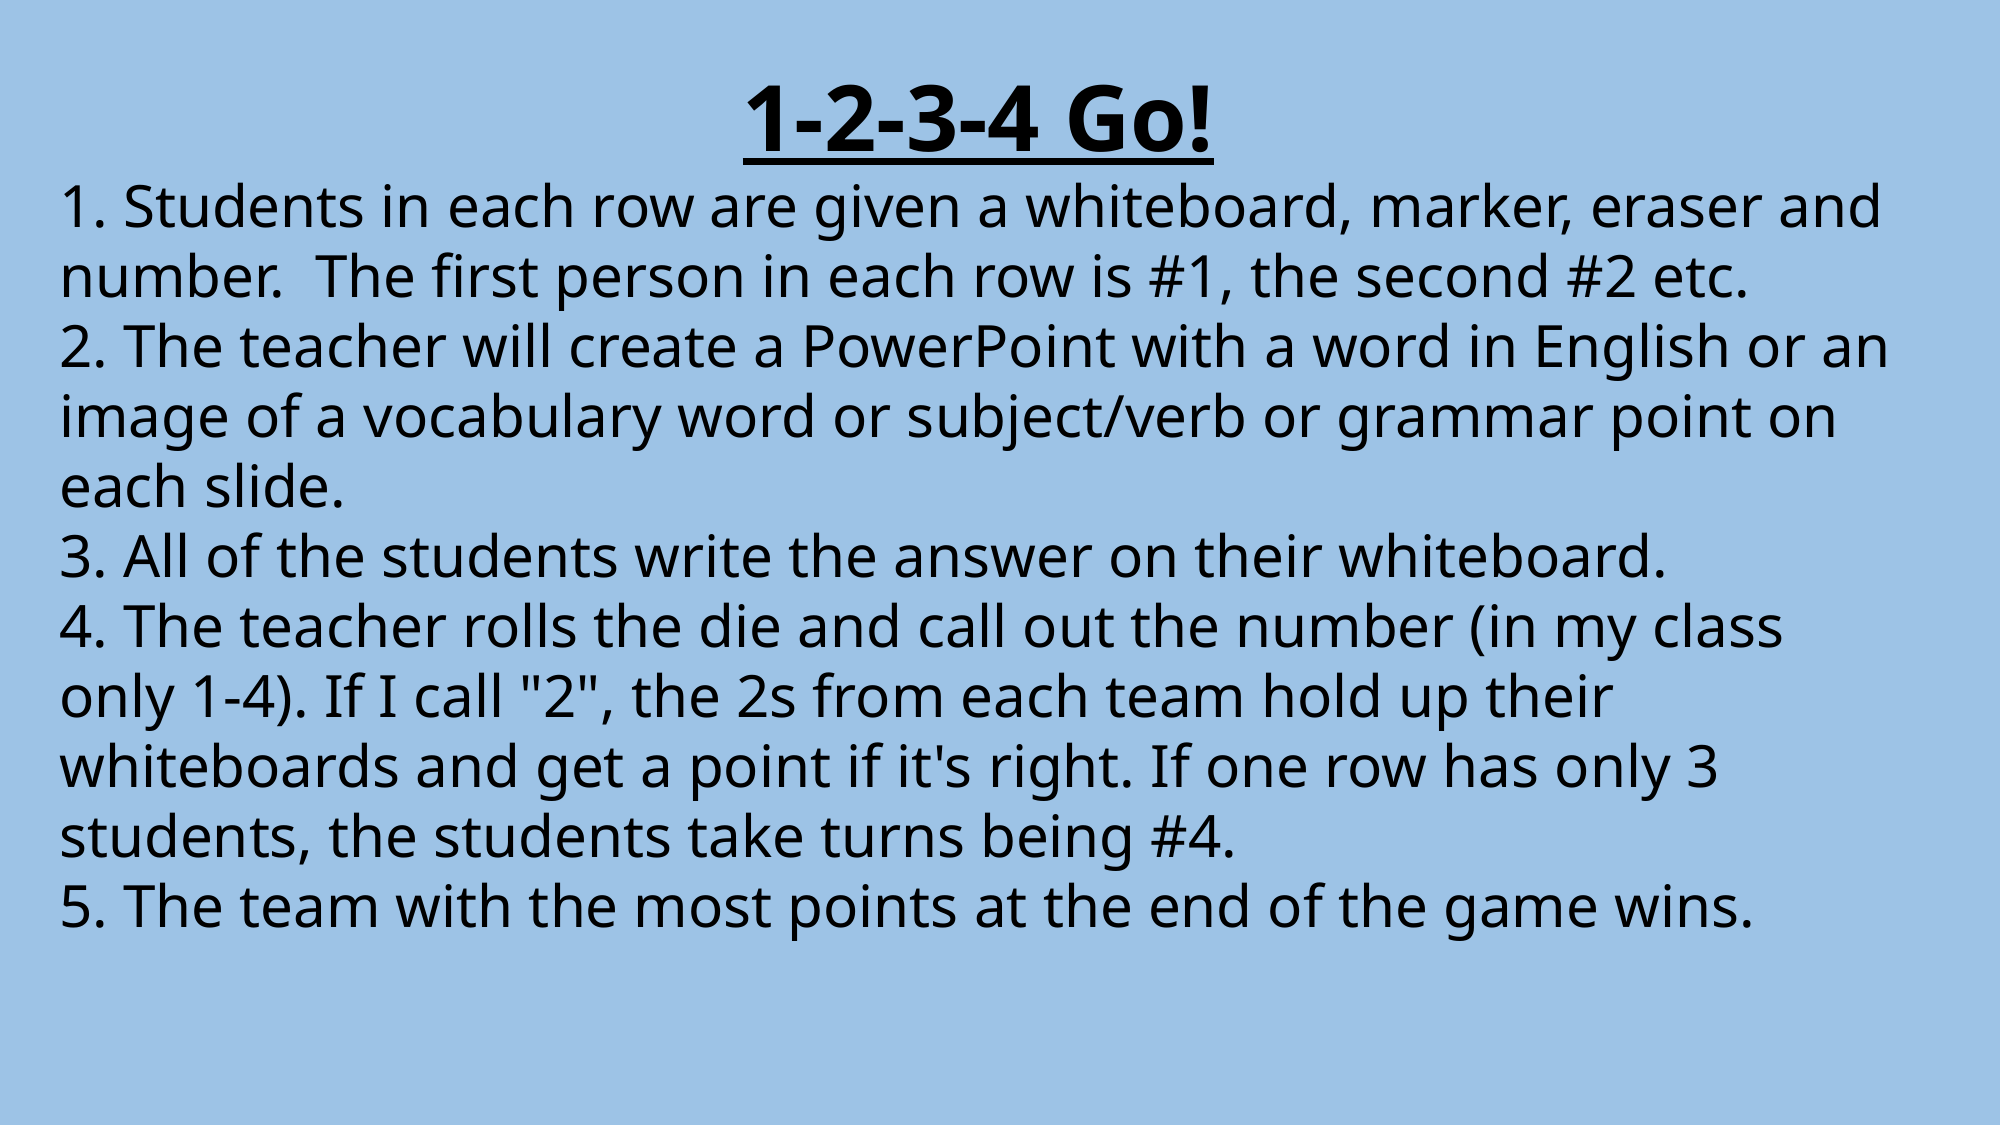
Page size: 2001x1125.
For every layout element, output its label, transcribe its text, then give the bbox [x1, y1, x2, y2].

text_box 1-2-3-4 Go! 1. Students in each row are given a whiteboard, marker, eraser and number. The first person in each row is #1, the second #2 etc. 2. The teacher will create a PowerPoint with a word in English or an image of a vocabulary word or subject/verb or grammar point on each slide. 3. All of the students write the answer on their whiteboard. 4. The teacher rolls the die and call out the number (in my class only 1-4). If I call "2", the 2s from each team hold up their whiteboards and get a point if it's right. If one row has only 3 students, the students take turns being #4. 5. The team with the most points at the end of the game wins. [44, 52, 1913, 1125]
